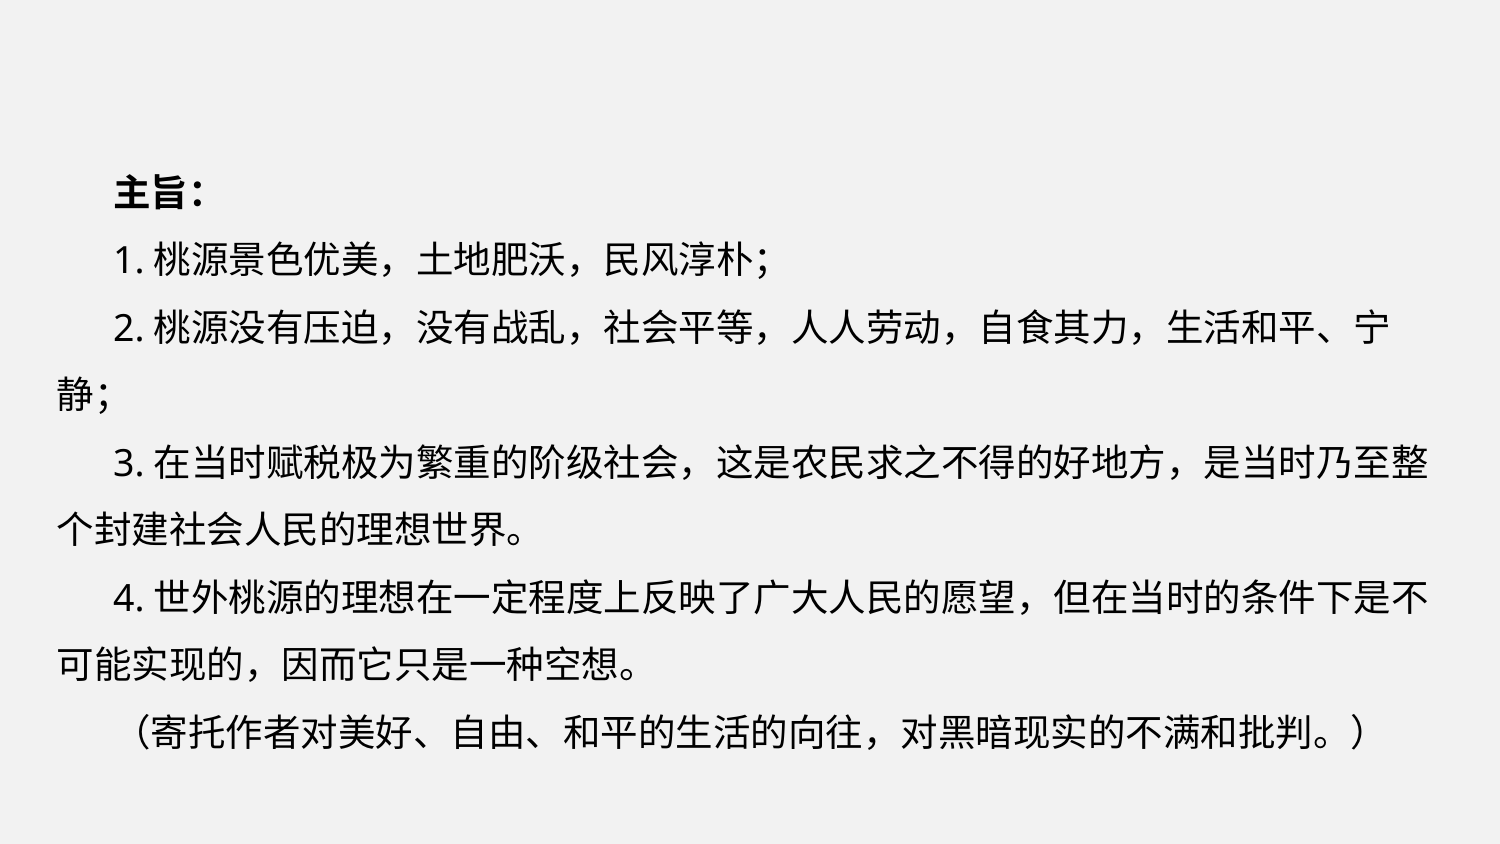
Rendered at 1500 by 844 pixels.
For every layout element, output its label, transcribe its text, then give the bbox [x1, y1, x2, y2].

text_box 主旨： 1.桃源景色优美，土地肥沃，民风淳朴； 2.桃源没有压迫，没有战乱，社会平等，人人劳动，自食其力，生活和平、宁静； 3.在当时赋税极为繁重的阶级社会，这是农民求之不得的好地方，是当时乃至整个封建社会人民的理想世界。 4.世外桃源的理想在一定程度上反映了广大人民的愿望，但在当时的条件下是不可能实现的，因而它只是一种空想。 （寄托作者对美好、自由、和平的生活的向往，对黑暗现实的不满和批判。） [41, 139, 1476, 762]
